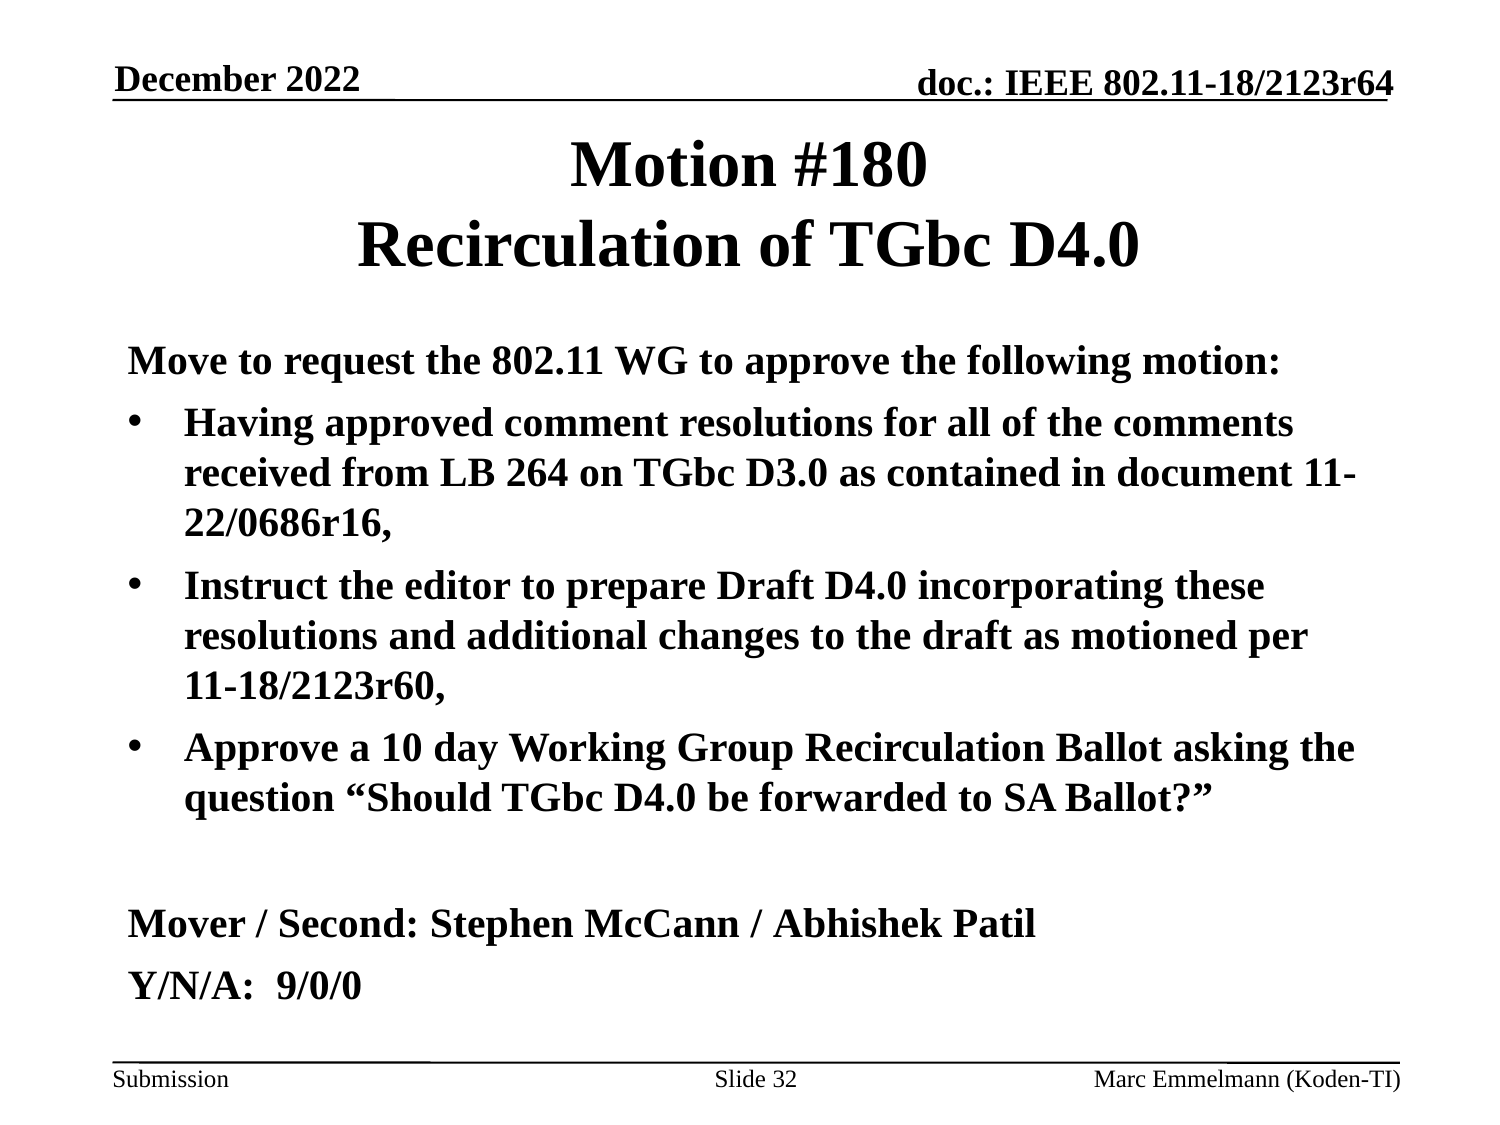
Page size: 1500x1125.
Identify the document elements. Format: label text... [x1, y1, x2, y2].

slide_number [114, 54, 423, 100]
slide_number Slide 32 [712, 1061, 800, 1123]
footer Marc Emmelmann (Koden-TI) [878, 1061, 1402, 1093]
title Motion #180 Recirculation of TGbc D4.0 [112, 112, 1388, 288]
list Move to request the 802.11 WG to approve the following motion: Having approved comment resolutions for all of the comments received from LB 264 on TGbc D3.0 as contained in document 11-22/0686r16, Instruct the editor to prepare Draft D4.0 incorporating these resolutions and additional changes to the draft as motioned per 11-18/2123r60, Approve a 10 day Working Group Recirculation Ballot asking the question “Should TGbc D4.0 be forwarded to SA Ballot?” Mover / Second: Stephen McCann / Abhishek Patil Y/N/A: 9/0/0 [112, 324, 1388, 1000]
